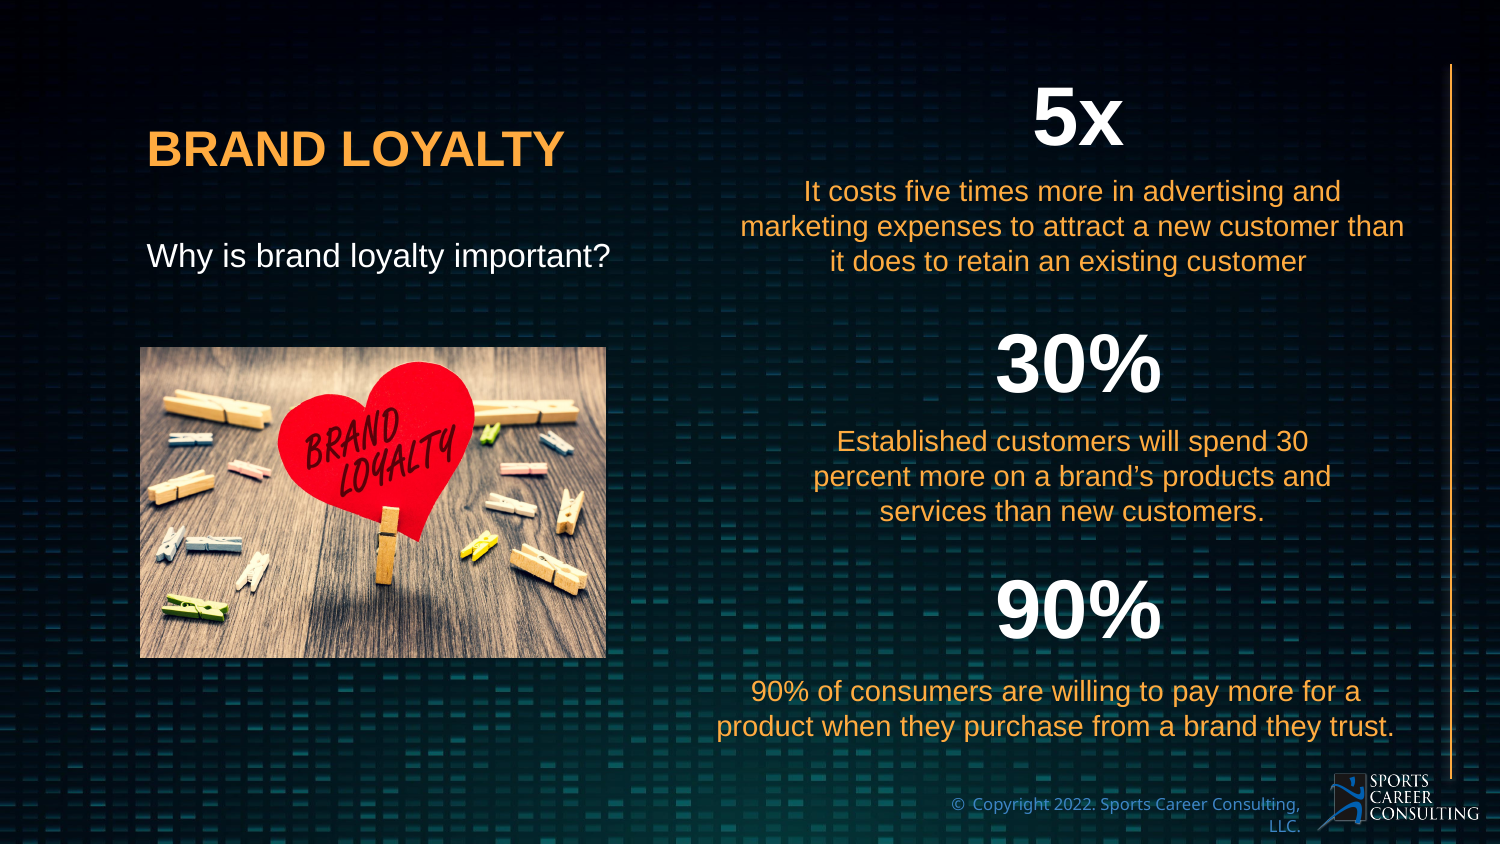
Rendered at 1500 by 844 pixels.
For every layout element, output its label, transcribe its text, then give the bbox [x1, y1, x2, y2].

title 90% [819, 551, 1338, 657]
text_box Why is brand loyalty important? [131, 218, 675, 425]
text_box © Copyright 2022. Sports Career Consulting, LLC. [905, 766, 1317, 844]
text_box BRAND LOYALTY [131, 64, 598, 192]
title 30% [819, 305, 1338, 407]
subtitle Established customers will spend 30 percent more on a brand’s products and services than new customers. [783, 407, 1363, 477]
subtitle 90% of consumers are willing to pay more for a product when they purchase from a brand they trust. [691, 657, 1422, 726]
subtitle It costs five times more in advertising and marketing expenses to attract a new customer than it does to retain an existing customer [724, 157, 1422, 227]
picture [0, 0, 1500, 844]
title 5x [819, 58, 1338, 157]
